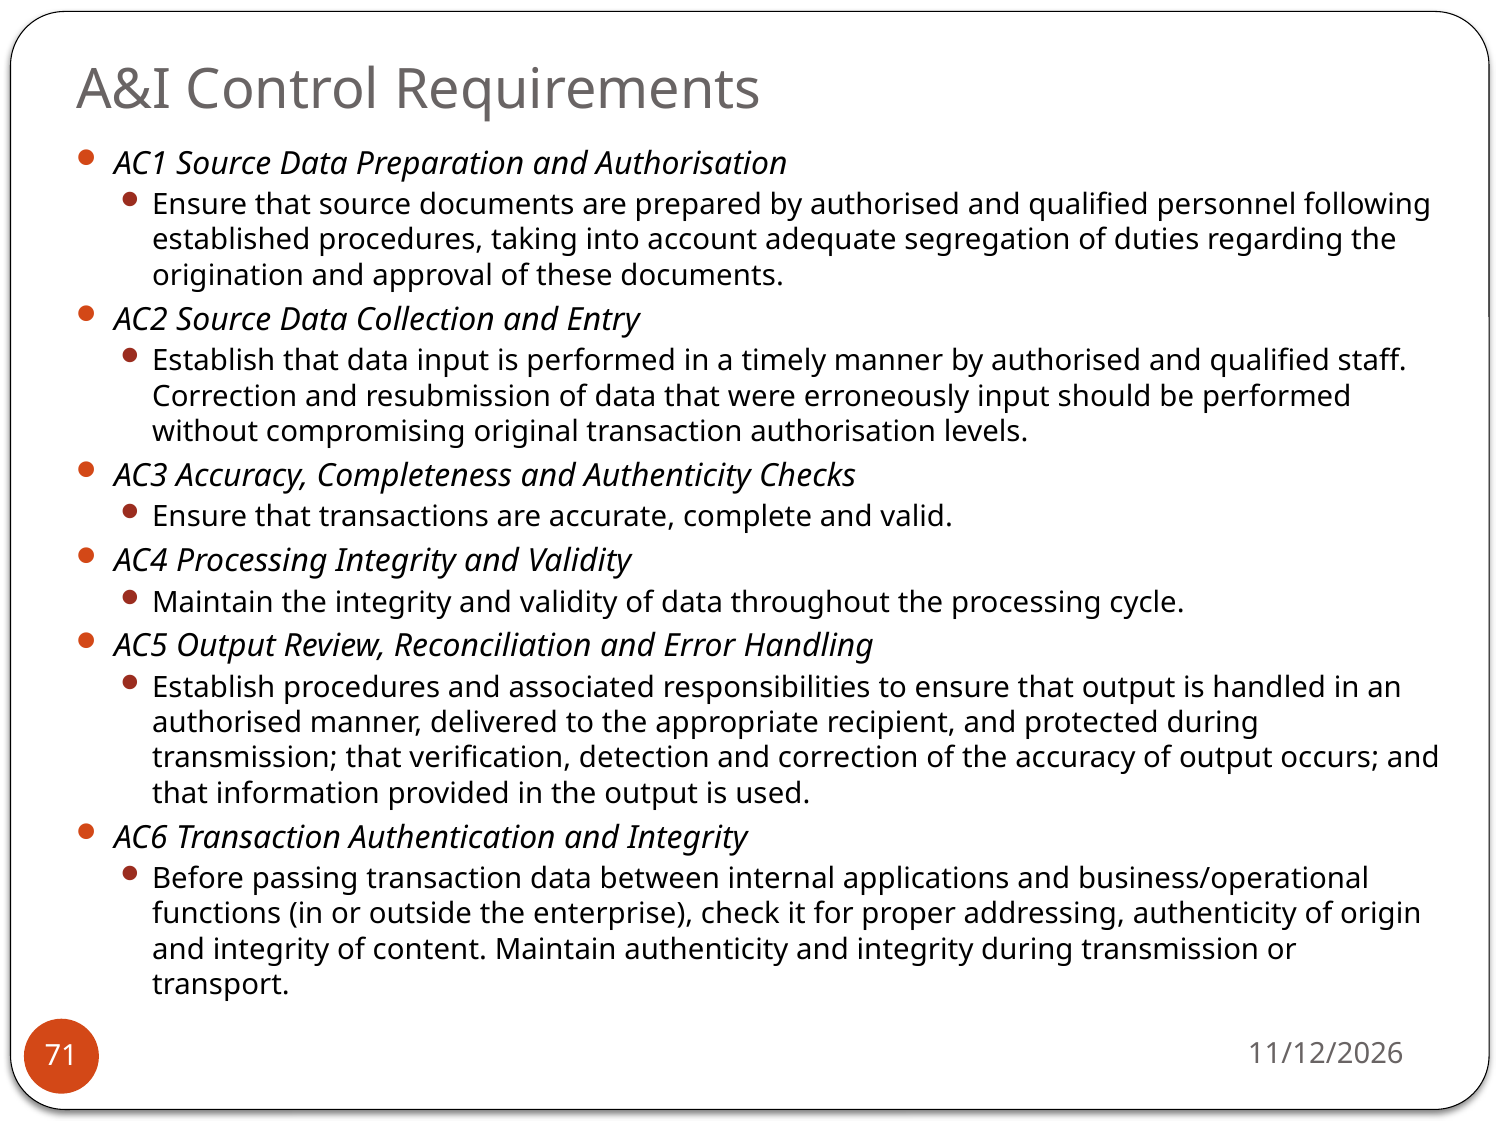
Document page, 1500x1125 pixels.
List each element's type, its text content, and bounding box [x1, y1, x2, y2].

slide_number 71 [23, 1018, 99, 1094]
list AC1 Source Data Preparation and Authorisation Ensure that source documents are prepared by authorised and qualified personnel following established procedures, taking into account adequate segregation of duties regarding the origination and approval of these documents. AC2 Source Data Collection and Entry Establish that data input is performed in a timely manner by authorised and qualified staff. Correction and resubmission of data that were erroneously input should be performed without compromising original transaction authorisation levels. AC3 Accuracy, Completeness and Authenticity Checks Ensure that transactions are accurate, complete and valid. AC4 Processing Integrity and Validity Maintain the integrity and validity of data throughout the processing cycle. AC5 Output Review, Reconciliation and Error Handling Establish procedures and associated responsibilities to ensure that output is handled in an authorised manner, delivered to the appropriate recipient, and protected during transmission; that verification, detection and correction of the accuracy of output occurs; and that information provided in the output is used. AC6 Transaction Authentication and Integrity Before passing transaction data between internal applications and business/operational functions (in or outside the enterprise), check it for proper addressing, authenticity of origin and integrity of content. Maintain authenticity and integrity during transmission or transport. [61, 134, 1461, 1019]
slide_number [1012, 1019, 1419, 1094]
title A&I Control Requirements [61, 45, 1337, 134]
